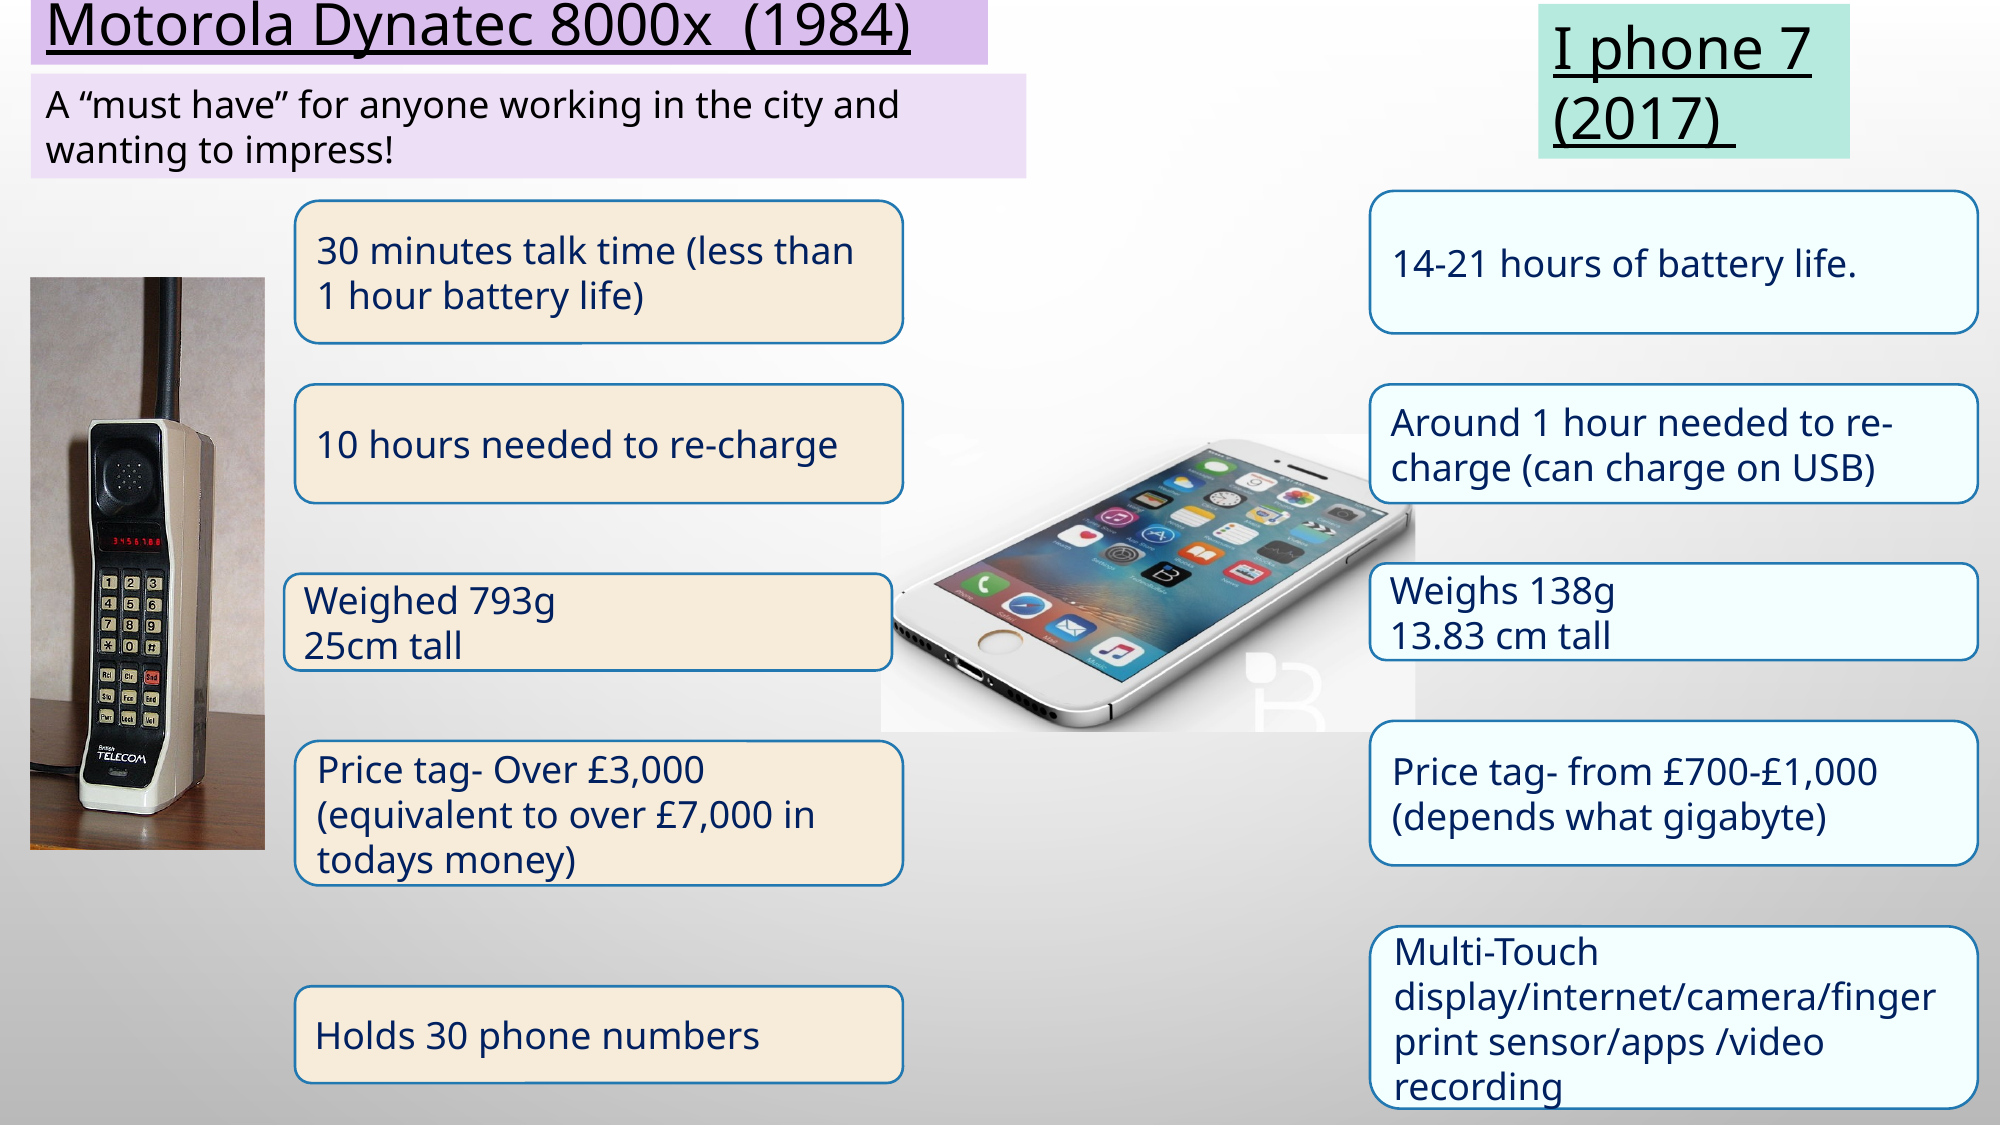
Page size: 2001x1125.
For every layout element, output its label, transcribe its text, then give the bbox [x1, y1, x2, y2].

text_box Weighed 793g 25cm tall [282, 572, 875, 672]
text_box Price tag- from £700-£1,000 (depends what gigabyte) [1368, 719, 1980, 867]
picture [0, 0, 2000, 1125]
text_box Holds 30 phone numbers [293, 984, 905, 1085]
text_box Weighs 138g 13.83 cm tall [1420, 562, 1980, 662]
text_box 30 minutes talk time (less than 1 hour battery life) [293, 199, 905, 345]
text_box Multi-Touch display/internet/camera/finger print sensor/apps /video recording [1368, 924, 1980, 1110]
text_box Around 1 hour needed to re-charge (can charge on USB) [1368, 383, 1980, 505]
text_box A “must have” for anyone working in the city and wanting to impress! [30, 73, 1027, 179]
text_box I phone 7 (2017) [1538, 3, 1850, 159]
text_box 14-21 hours of battery life. [1368, 189, 1980, 335]
text_box Motorola Dynatec 8000x (1984) [30, 0, 988, 65]
text_box Price tag- Over £3,000 (equivalent to over £7,000 in todays money) [293, 739, 905, 887]
text_box 10 hours needed to re-charge [293, 383, 905, 505]
